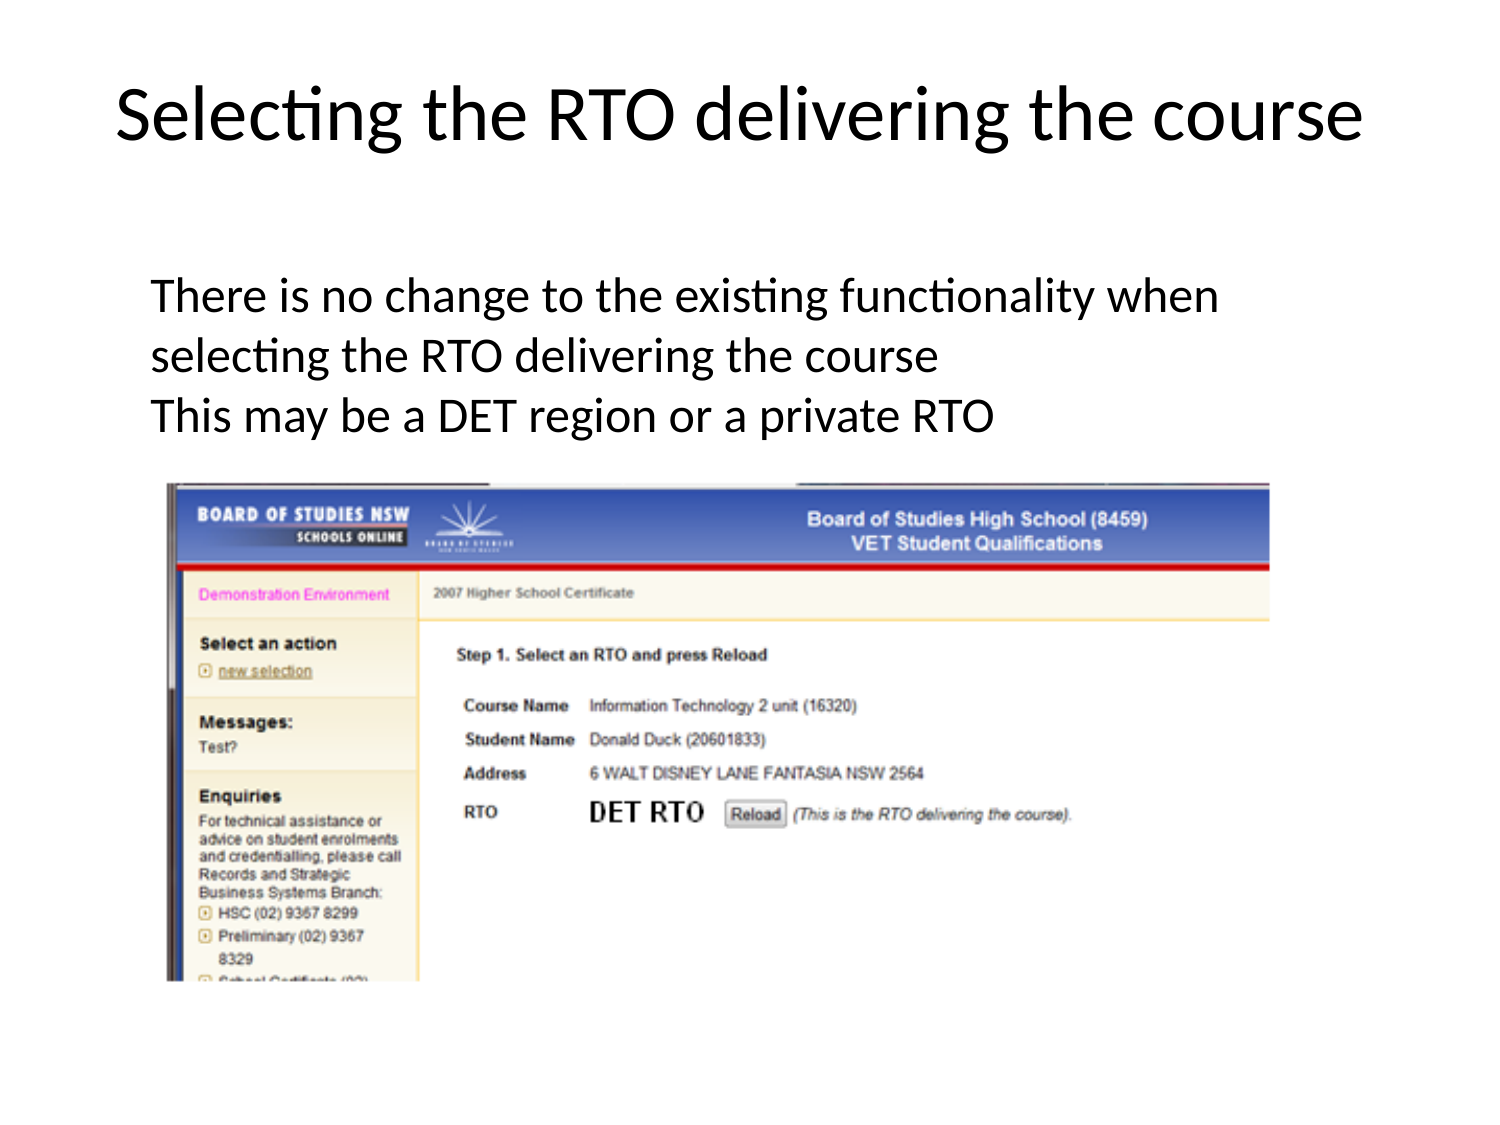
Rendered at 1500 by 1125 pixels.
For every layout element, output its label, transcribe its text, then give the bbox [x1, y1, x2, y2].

picture [156, 467, 1316, 988]
text_box There is no change to the existing functionality when selecting the RTO delivering the course This may be a DET region or a private RTO [135, 255, 1376, 451]
title Selecting the RTO delivering the course [75, 45, 1425, 233]
